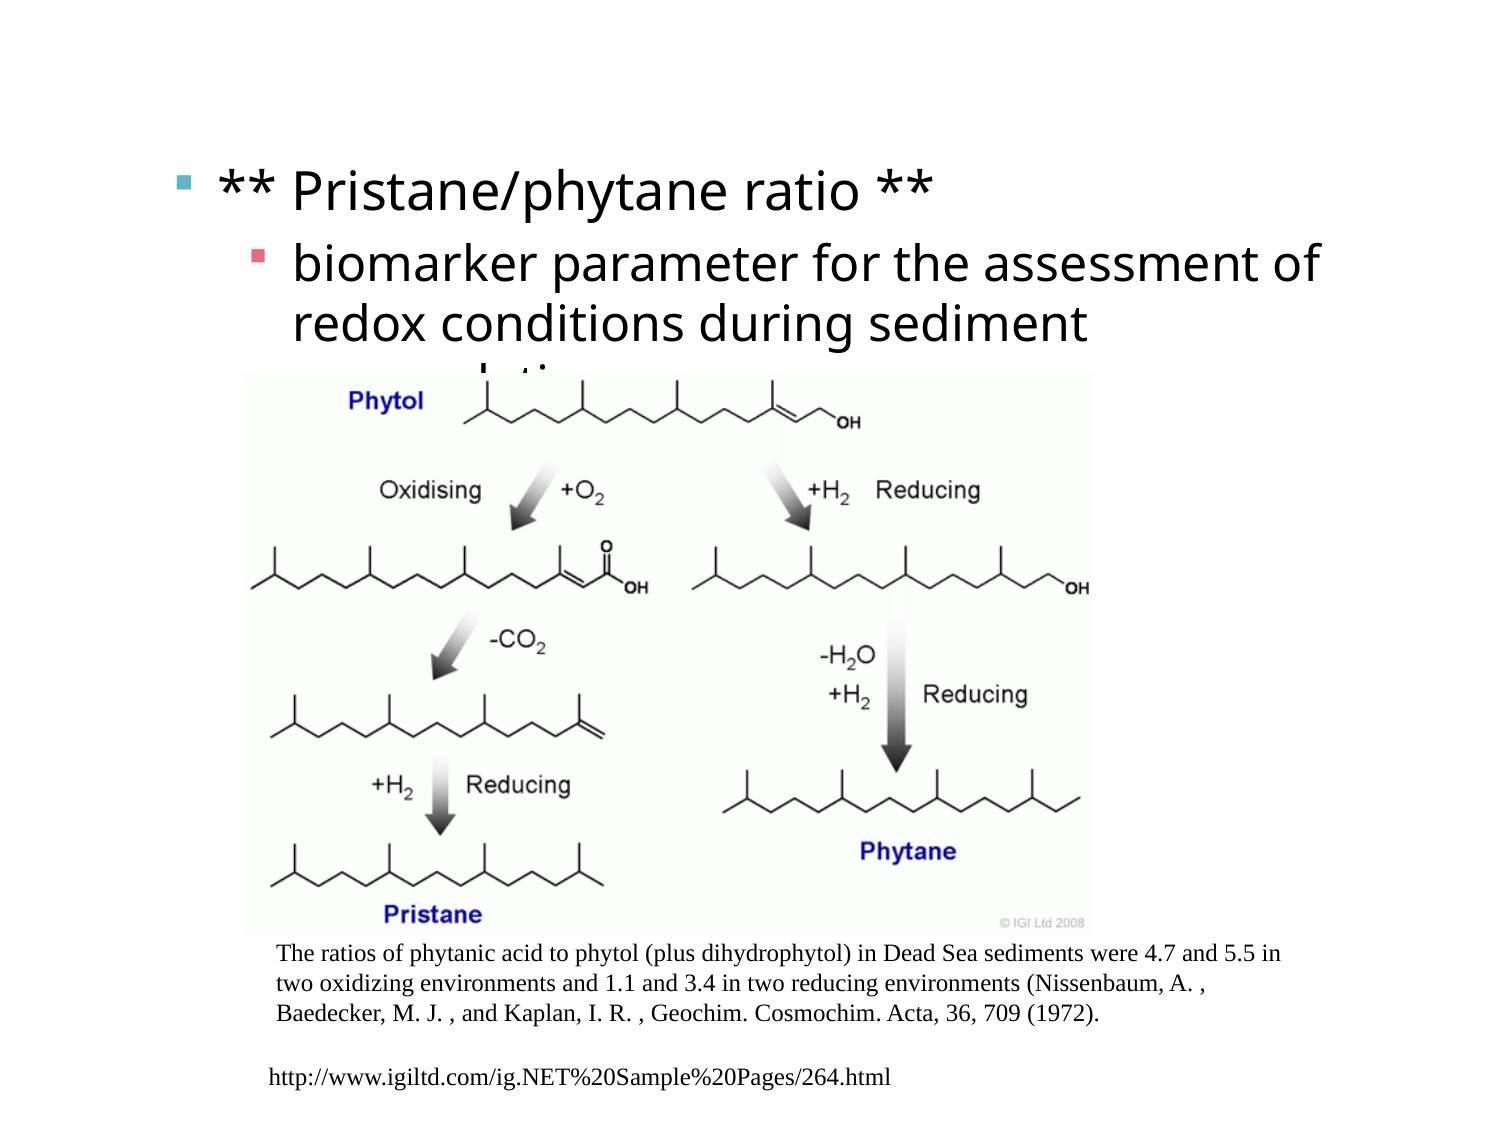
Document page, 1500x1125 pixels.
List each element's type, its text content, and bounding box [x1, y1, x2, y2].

picture [243, 373, 1093, 934]
text_box ** Pristane/phytane ratio ** biomarker parameter for the assessment of redox conditions during sediment accumulation [83, 148, 1418, 559]
text_box http://www.igiltd.com/ig.NET%20Sample%20Pages/264.html [253, 1052, 1329, 1098]
text_box The ratios of phytanic acid to phytol (plus dihydrophytol) in Dead Sea sediments were 4.7 and 5.5 in two oxidizing environments and 1.1 and 3.4 in two reducing environments (Nissenbaum, A. , Baedecker, M. J. , and Kaplan, I. R. , Geochim. Cosmochim. Acta, 36, 709 (1972). [261, 928, 1322, 1034]
